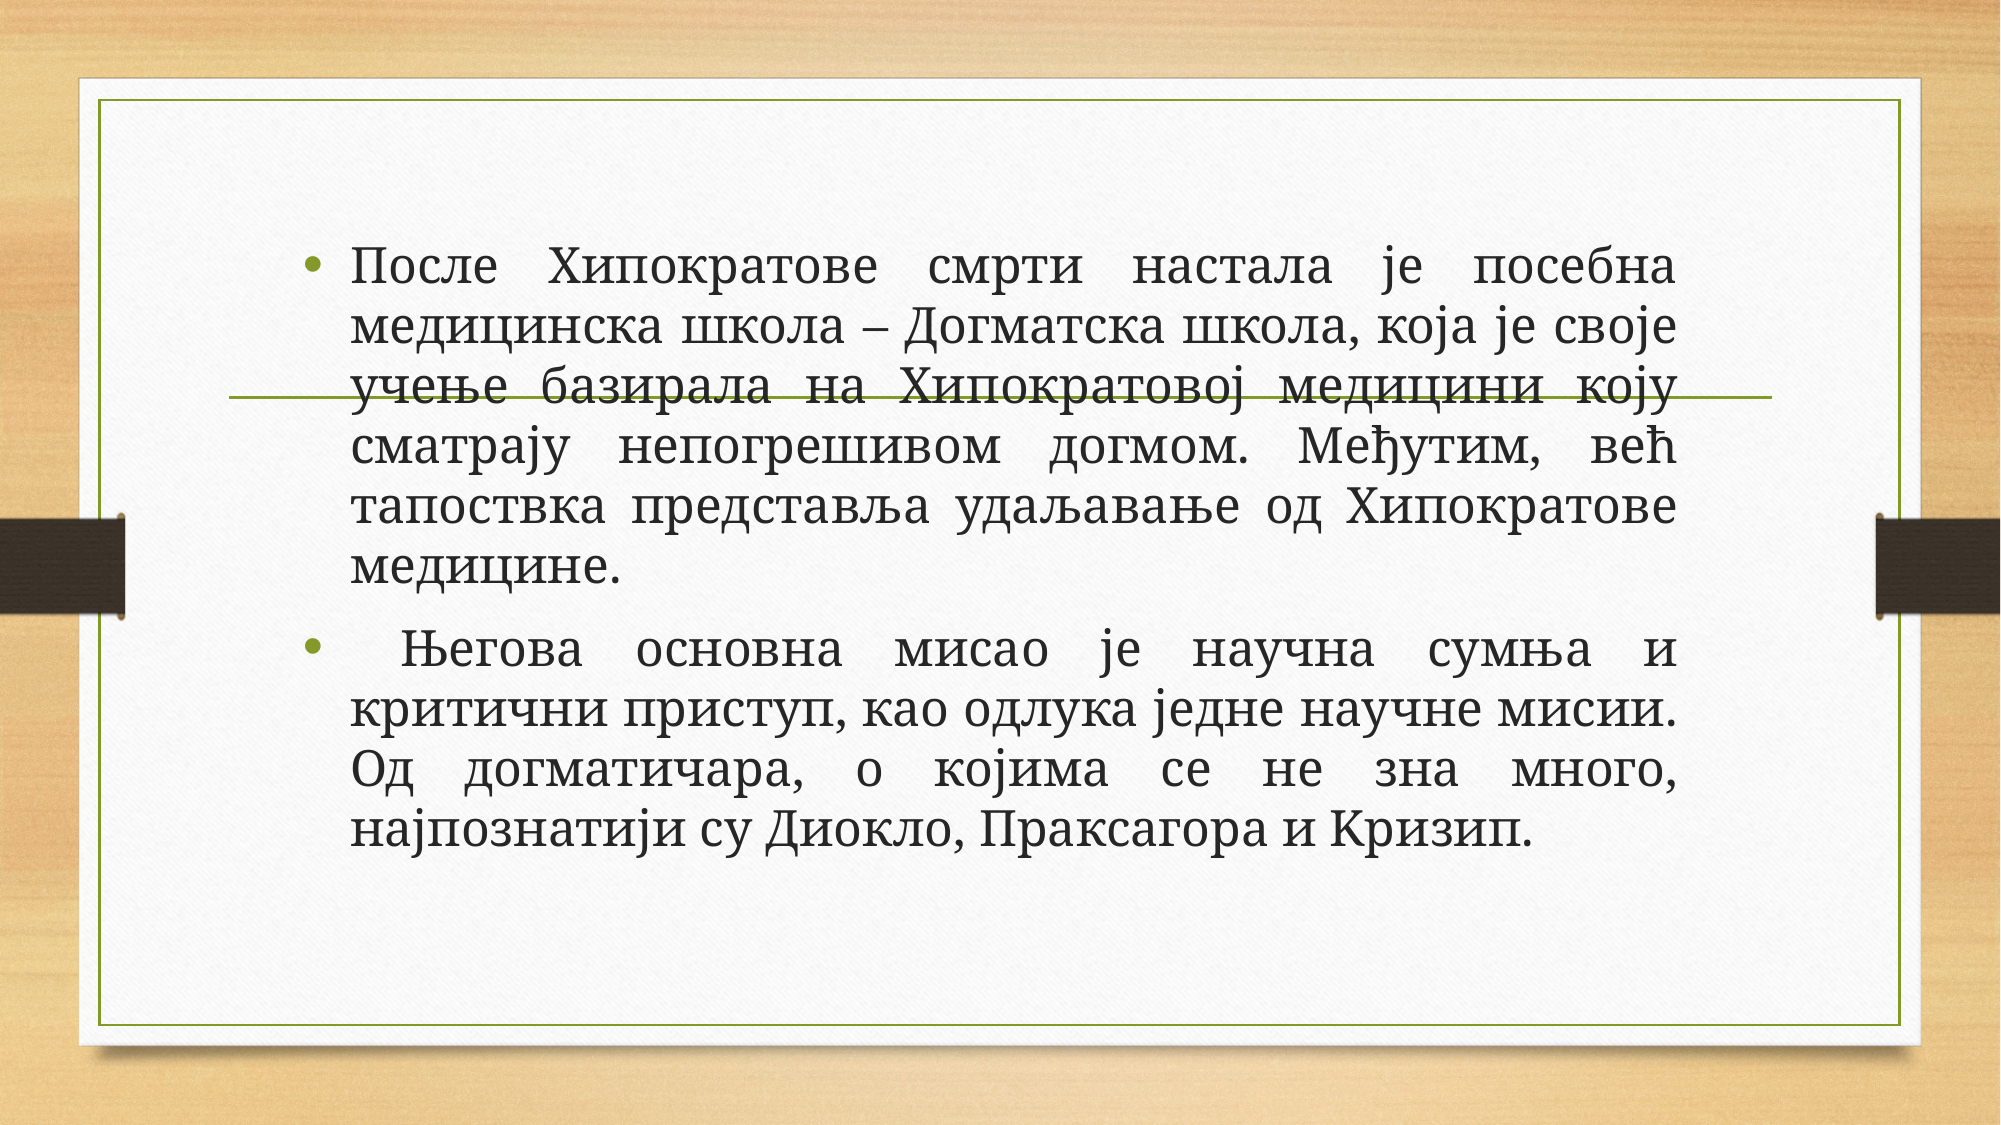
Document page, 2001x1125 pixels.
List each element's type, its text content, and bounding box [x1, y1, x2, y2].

picture [0, 0, 2001, 1125]
list После Хипократове смрти настала је посебна медицинска школа – Догматска школа, која је своје учење базирала на Хипократовој медицини коју сматрају непогрешивом догмом. Међутим, већ тапоствка представља удаљавање од Хипократове медицине. Његова основна мисао јe научна сумња и критични приступ, као одлука једне научне мисии. Од догматичара, о којима се не зна много, најпознатији су Диокло, Праксагора и Kризип. [288, 226, 1694, 856]
